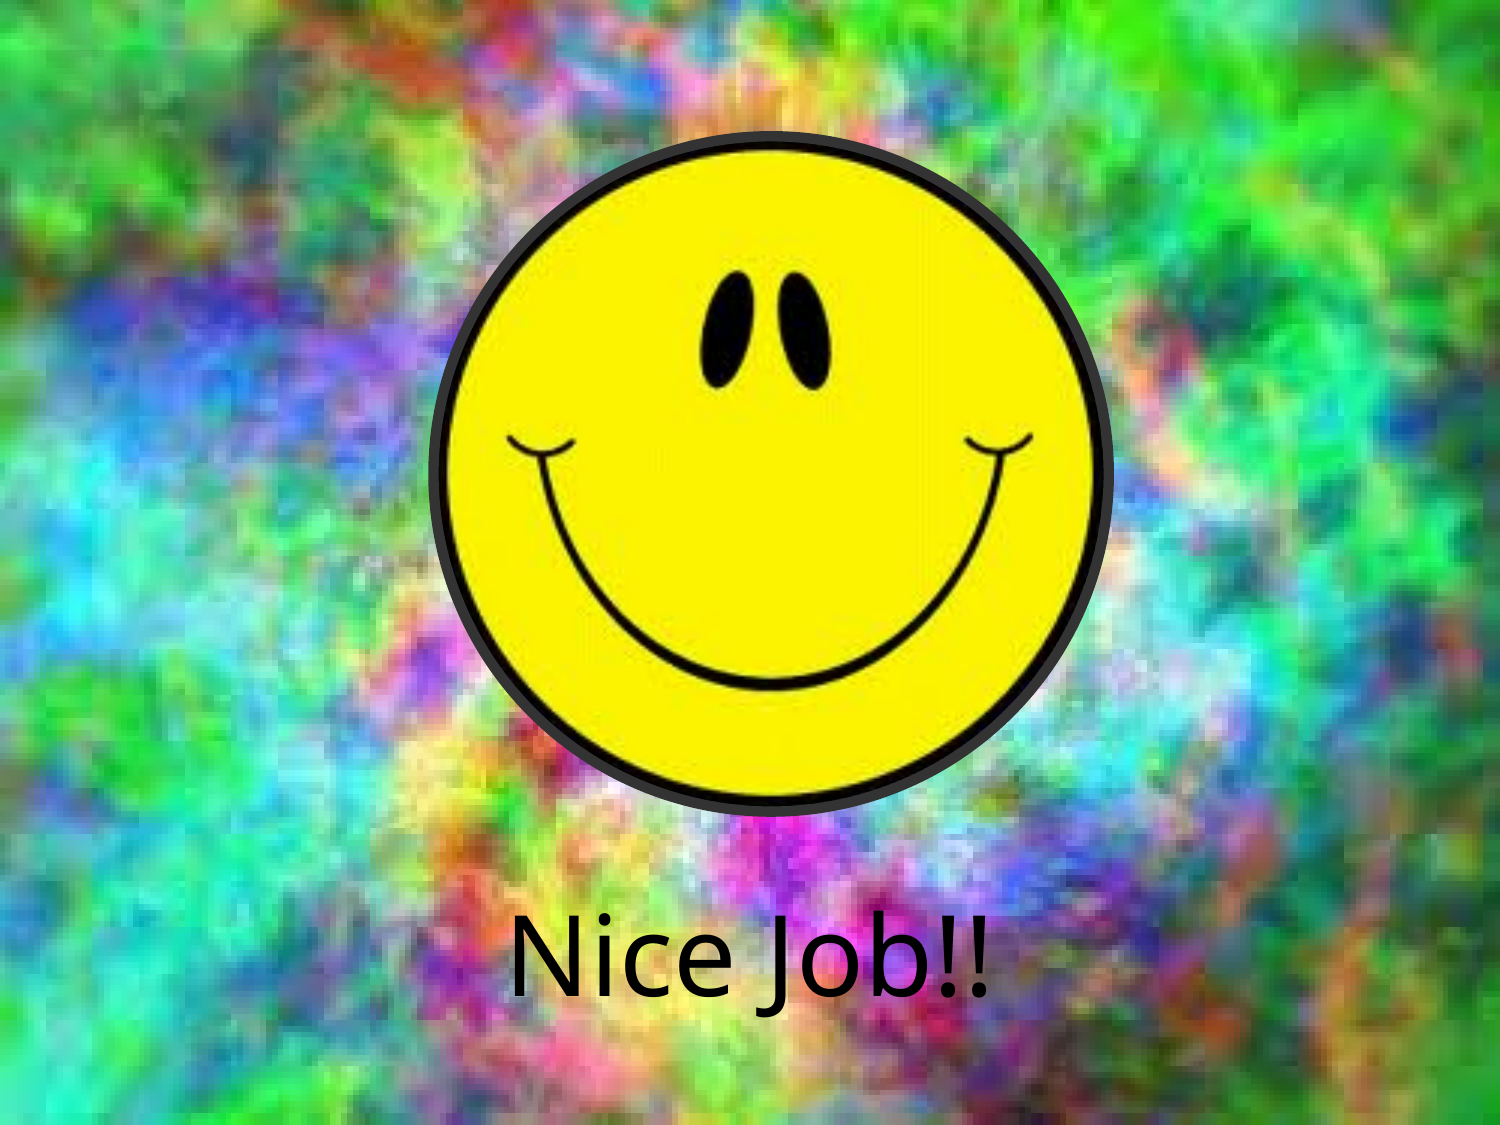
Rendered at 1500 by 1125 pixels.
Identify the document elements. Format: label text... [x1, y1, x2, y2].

picture [0, 0, 1500, 1125]
text_box Nice Job!! [490, 876, 1010, 1027]
